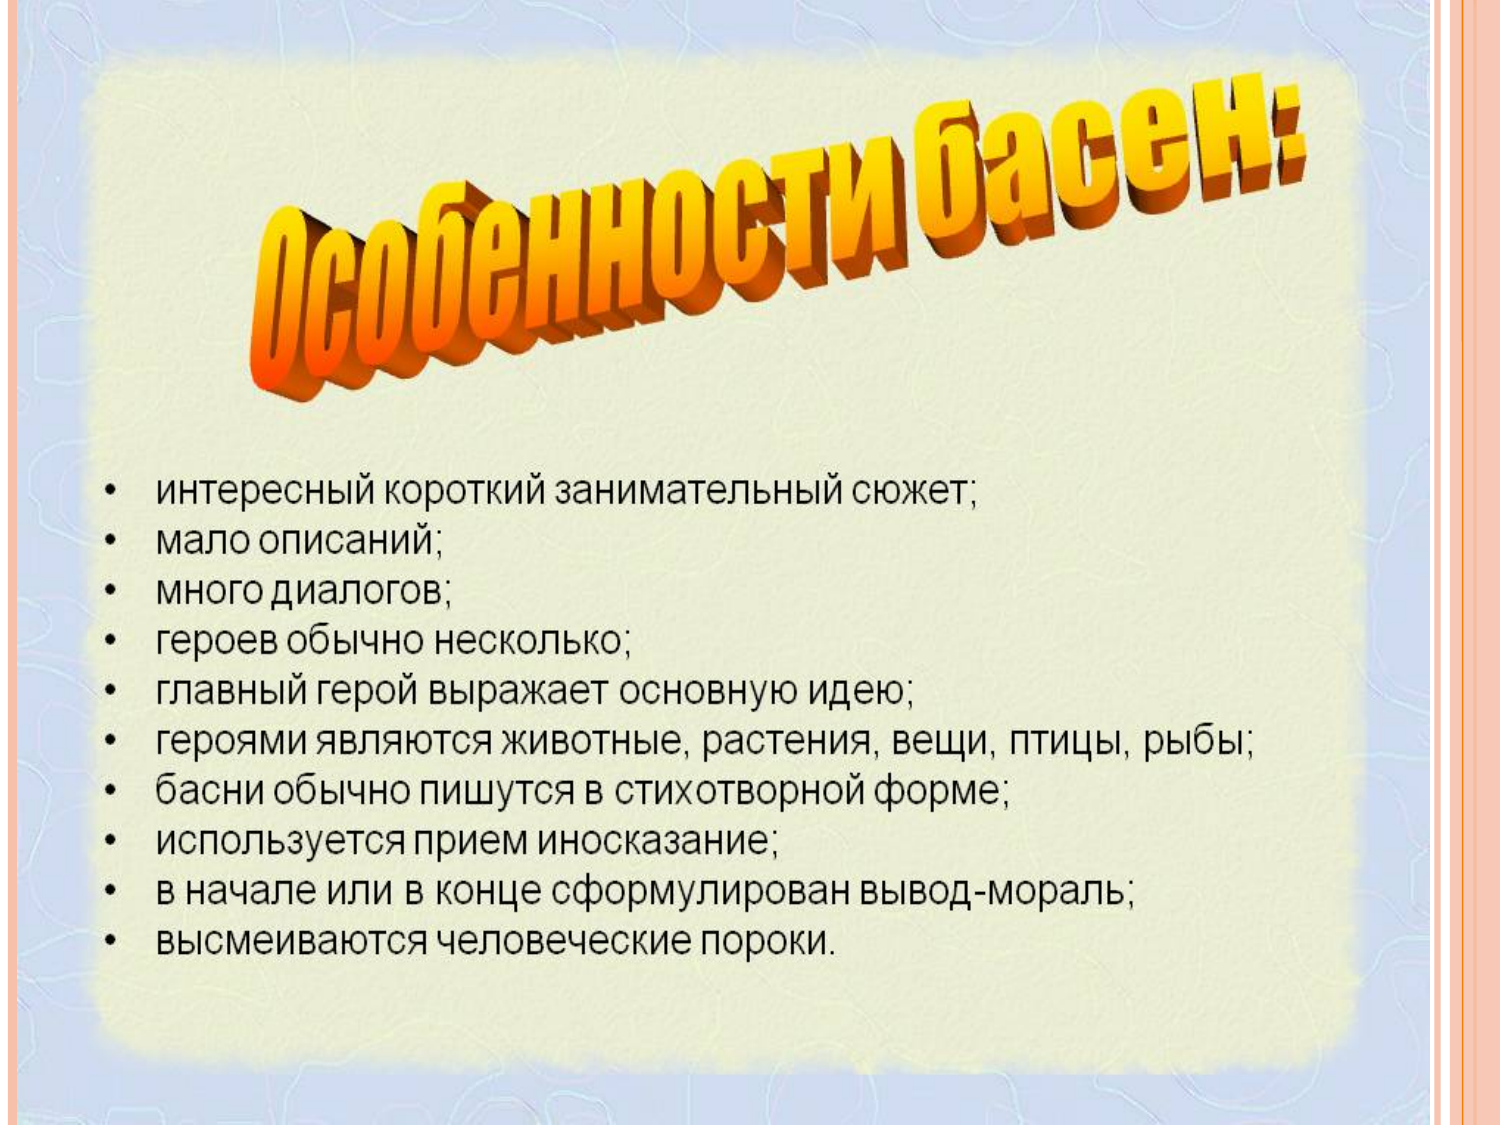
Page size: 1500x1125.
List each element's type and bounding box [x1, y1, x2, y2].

list [17, 0, 1430, 1125]
